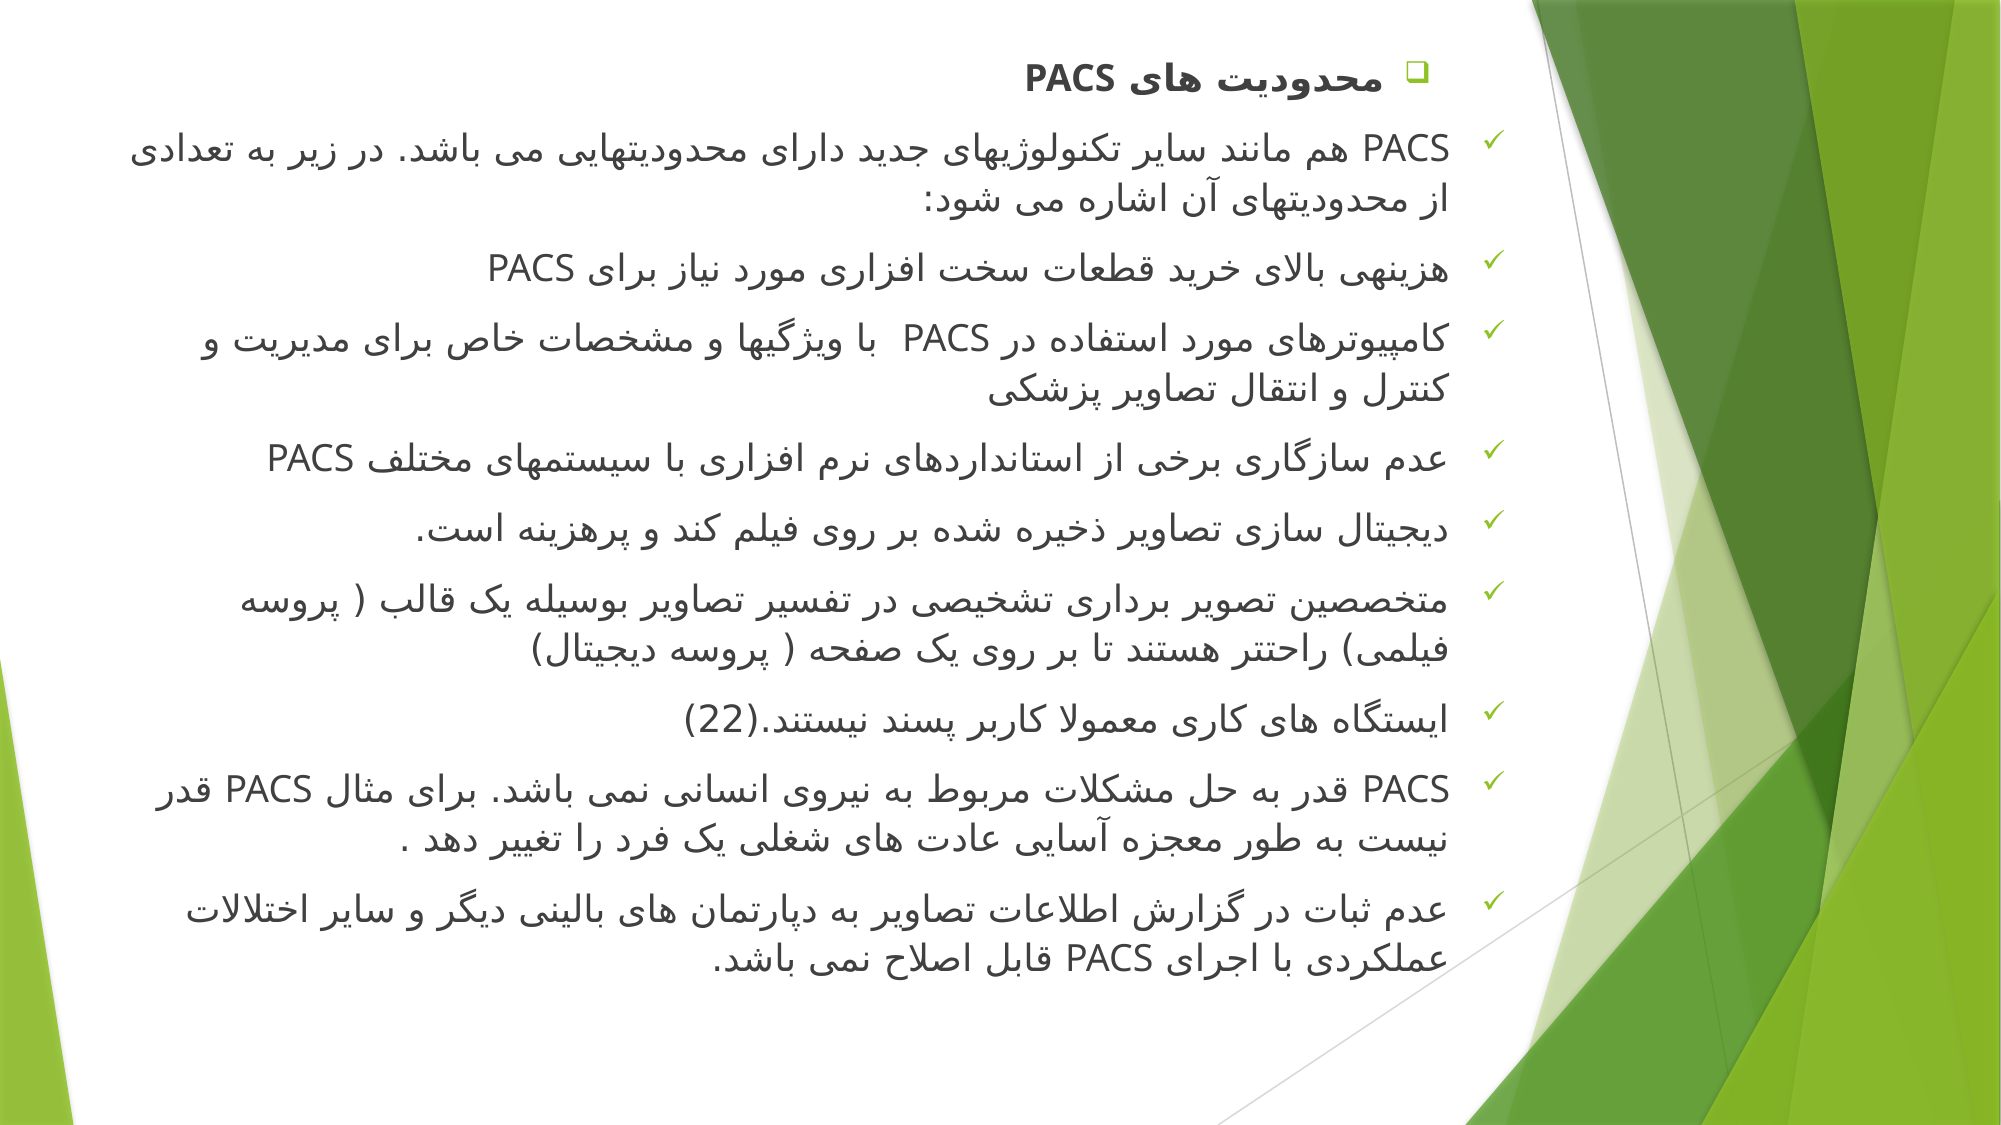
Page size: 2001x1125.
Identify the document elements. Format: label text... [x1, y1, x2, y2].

list محدودیت های PACS PACS هم مانند سایر تکنولوژی­های جدید دارای محدودیت­هایی می باشد. در زیر به تعدادی از محدودیت­های آن اشاره می شود: هزینه­ی بالای خرید قطعات سخت افزاری مورد نیاز برای PACS کامپیوترهای مورد استفاده در PACS با ویژگی­ها و مشخصات خاص برای مدیریت و کنترل و انتقال تصاویر پزشکی عدم سازگاری برخی از استانداردهای نرم افزاری با سیستم­های مختلف PACS دیجیتال سازی تصاویر ذخیره شده بر روی فیلم کند و پرهزینه است. متخصصین تصویر برداری تشخیصی در تفسیر تصاویر بوسیله یک قالب ( پروسه فیلمی) راحت­تر هستند تا بر روی یک صفحه ( پروسه دیجیتال) ایستگاه های کاری معمولا کاربر پسند نیستند.(22) PACS قدر به حل مشکلات مربوط به نیروی انسانی نمی باشد. برای مثال PACS قدر نیست به طور معجزه آسایی عادت های شغلی یک فرد را تغییر دهد . عدم ثبات در گزارش اطلاعات تصاویر به دپارتمان های بالینی دیگر و سایر اختلالات عملکردی با اجرای PACS قابل اصلاح نمی باشد. [111, 46, 1522, 992]
